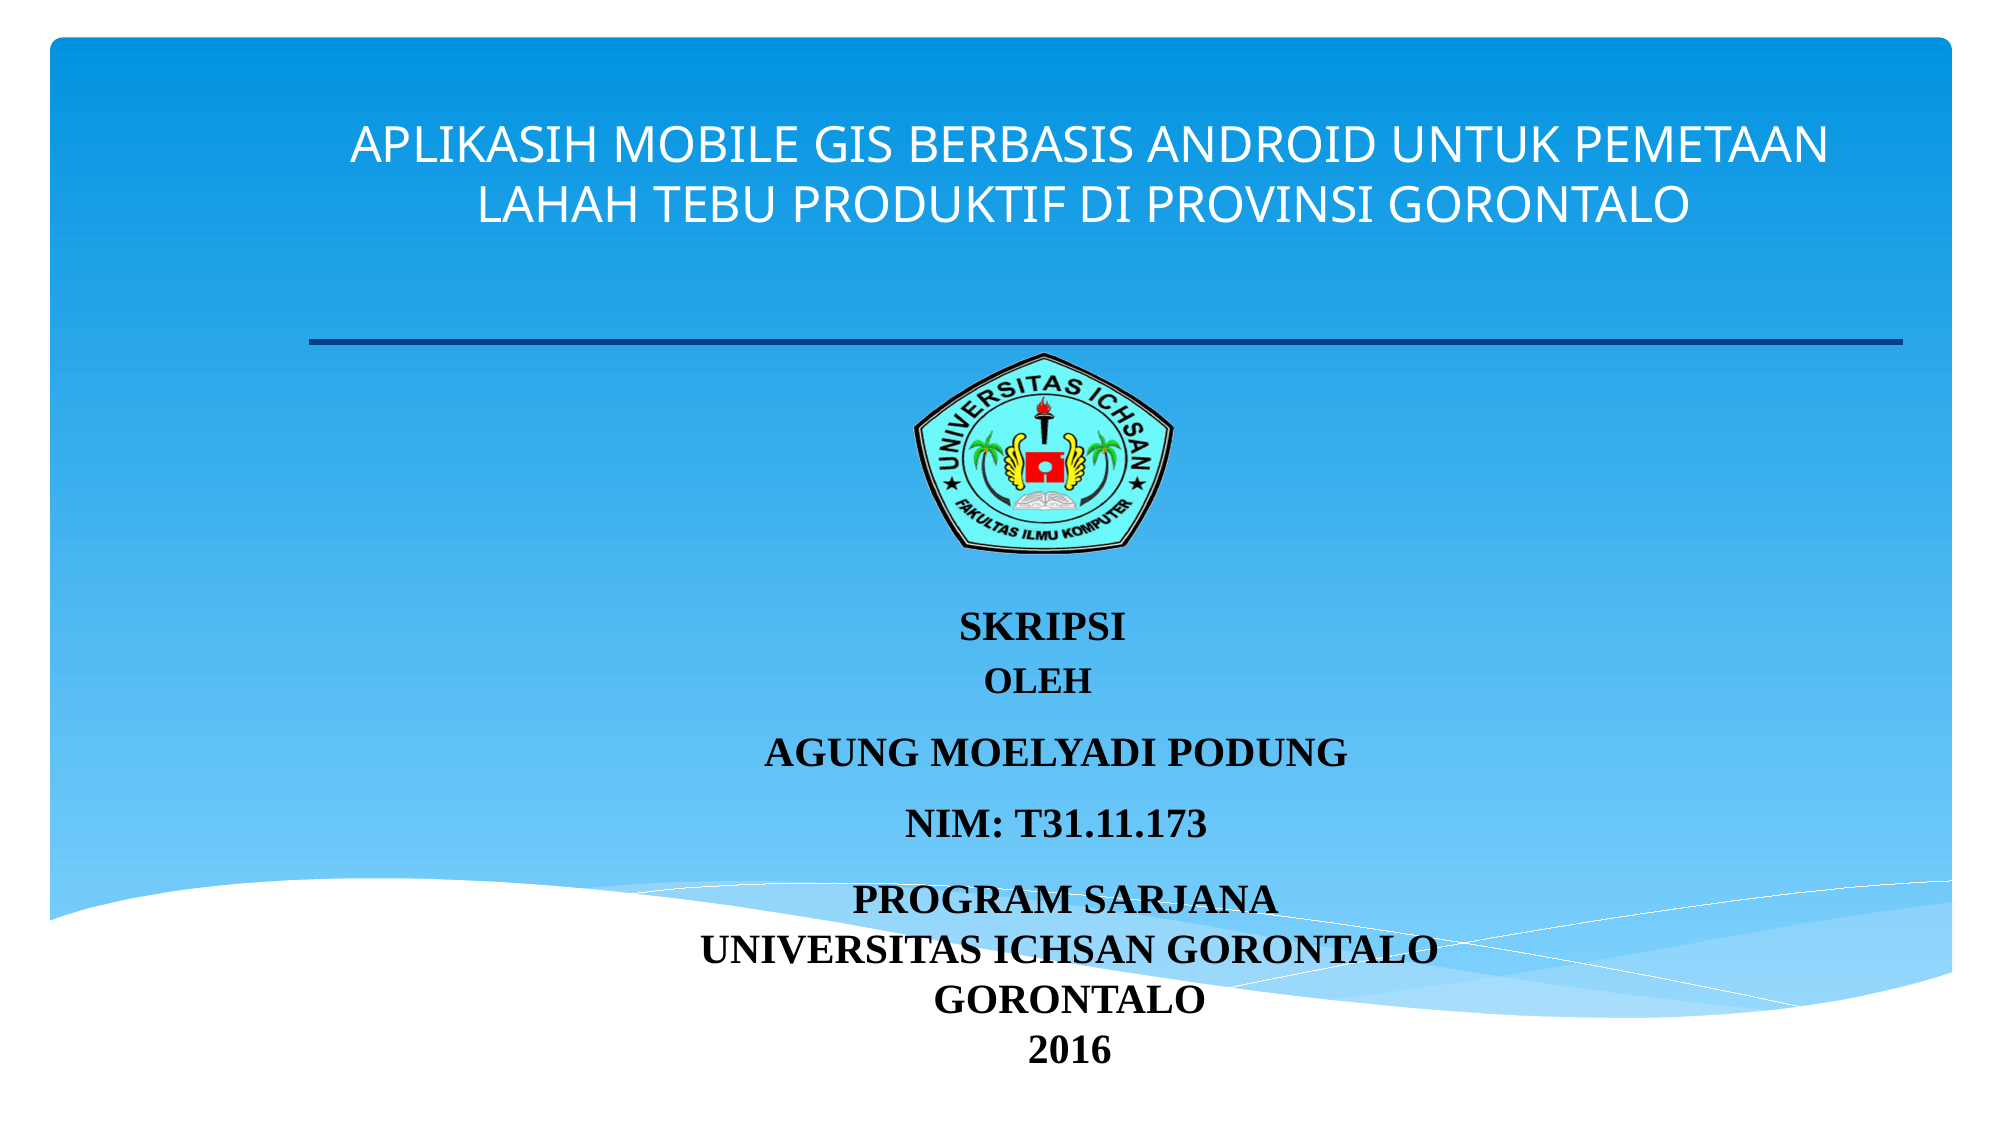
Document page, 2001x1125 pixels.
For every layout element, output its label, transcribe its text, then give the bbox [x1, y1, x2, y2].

text_box OLEH [788, 648, 1352, 756]
text_box PROGRAM SARJANA UNIVERSITAS ICHSAN GORONTALO GORONTALO 2016 [402, 864, 1738, 1079]
subtitle APLIKASIH MOBILE GIS BERBASIS ANDROID UNTUK PEMETAAN LAHAH TEBU PRODUKTIF DI PROVINSI GORONTALO [278, 105, 1904, 361]
text_box SKRIPSI [933, 591, 1172, 648]
text_box AGUNG MOELYADI PODUNG NIM: T31.11.173 [688, 717, 1425, 825]
picture [910, 351, 1174, 555]
